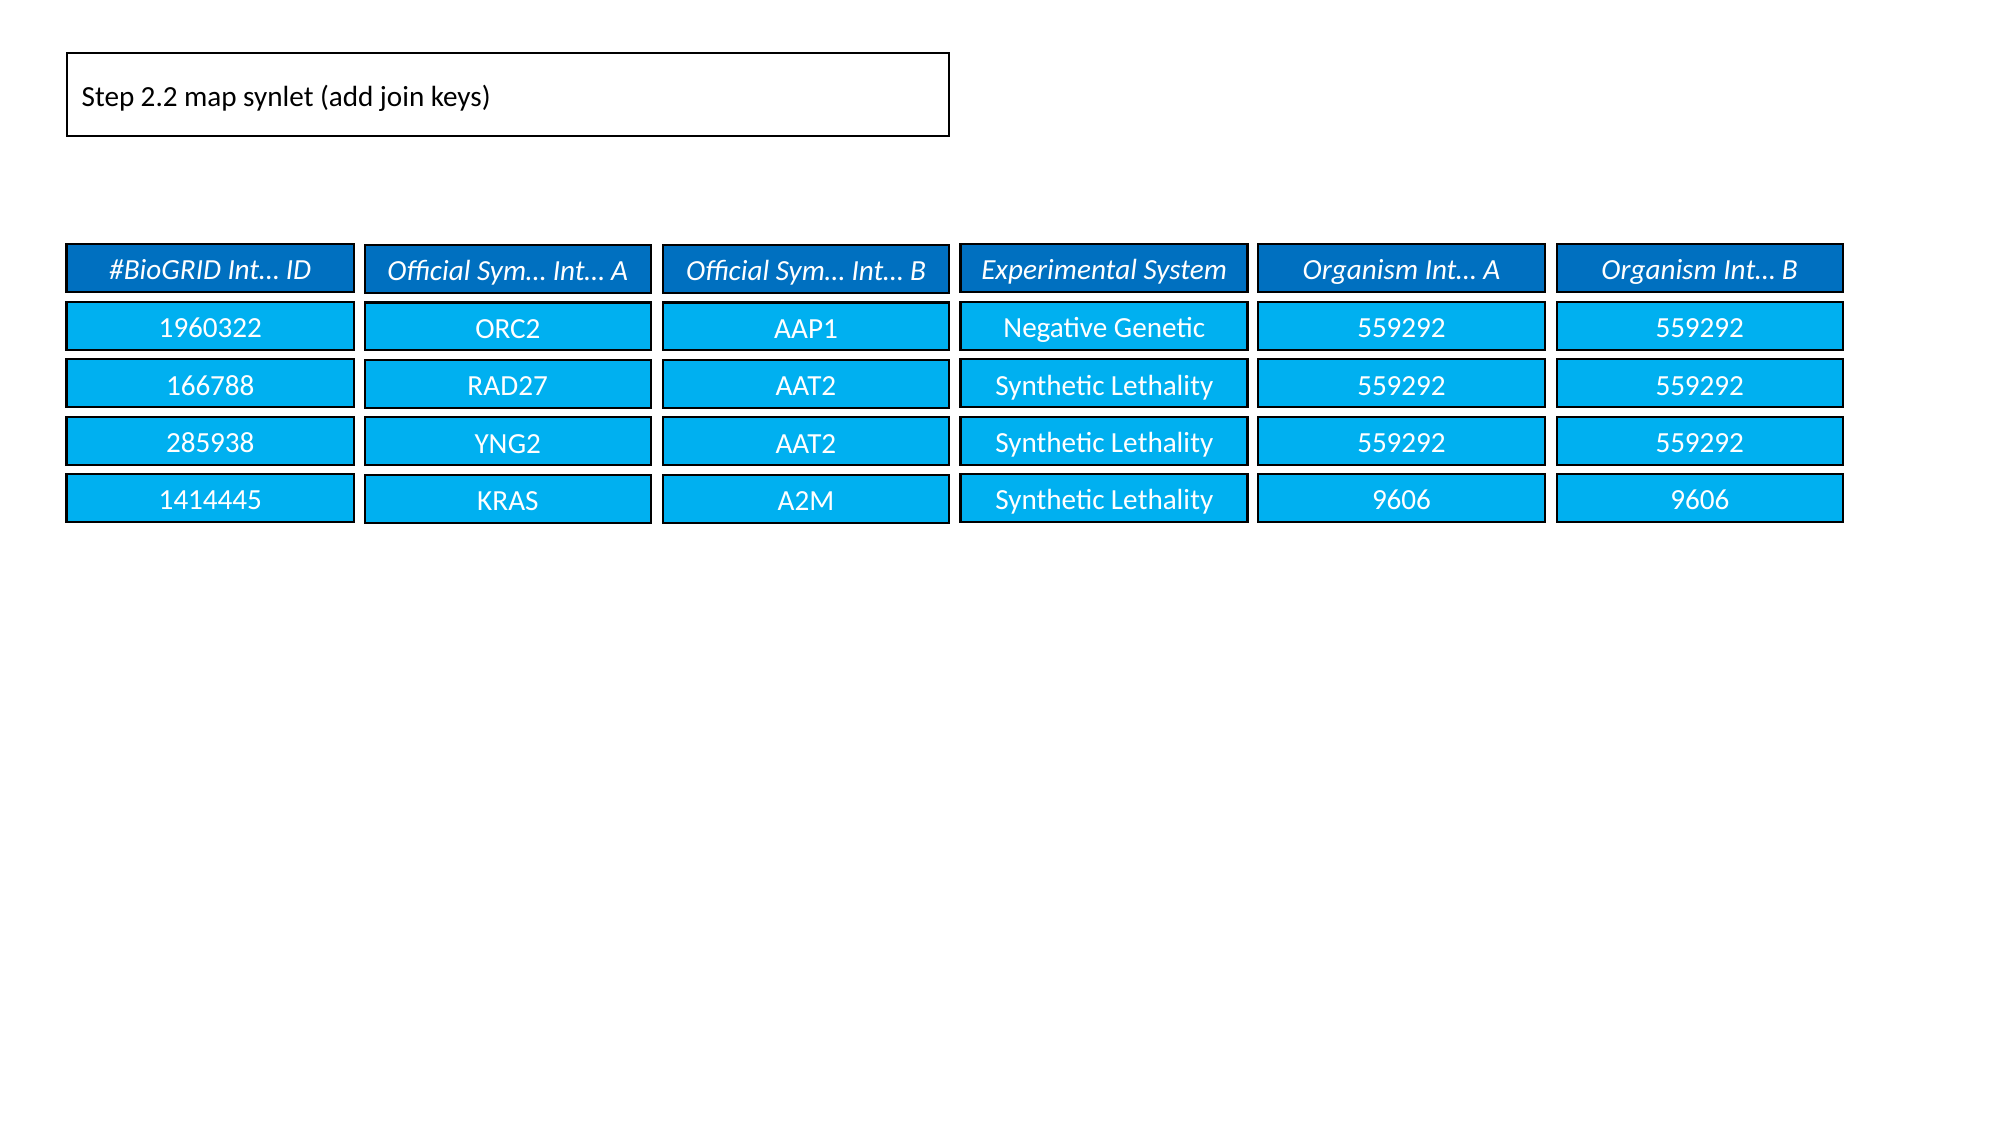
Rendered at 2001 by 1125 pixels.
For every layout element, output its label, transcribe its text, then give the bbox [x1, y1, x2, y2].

text_box Step 2.2 map synlet (add join keys) [66, 52, 950, 137]
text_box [364, 244, 950, 523]
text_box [961, 244, 1248, 523]
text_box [66, 244, 354, 523]
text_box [1258, 244, 1844, 523]
